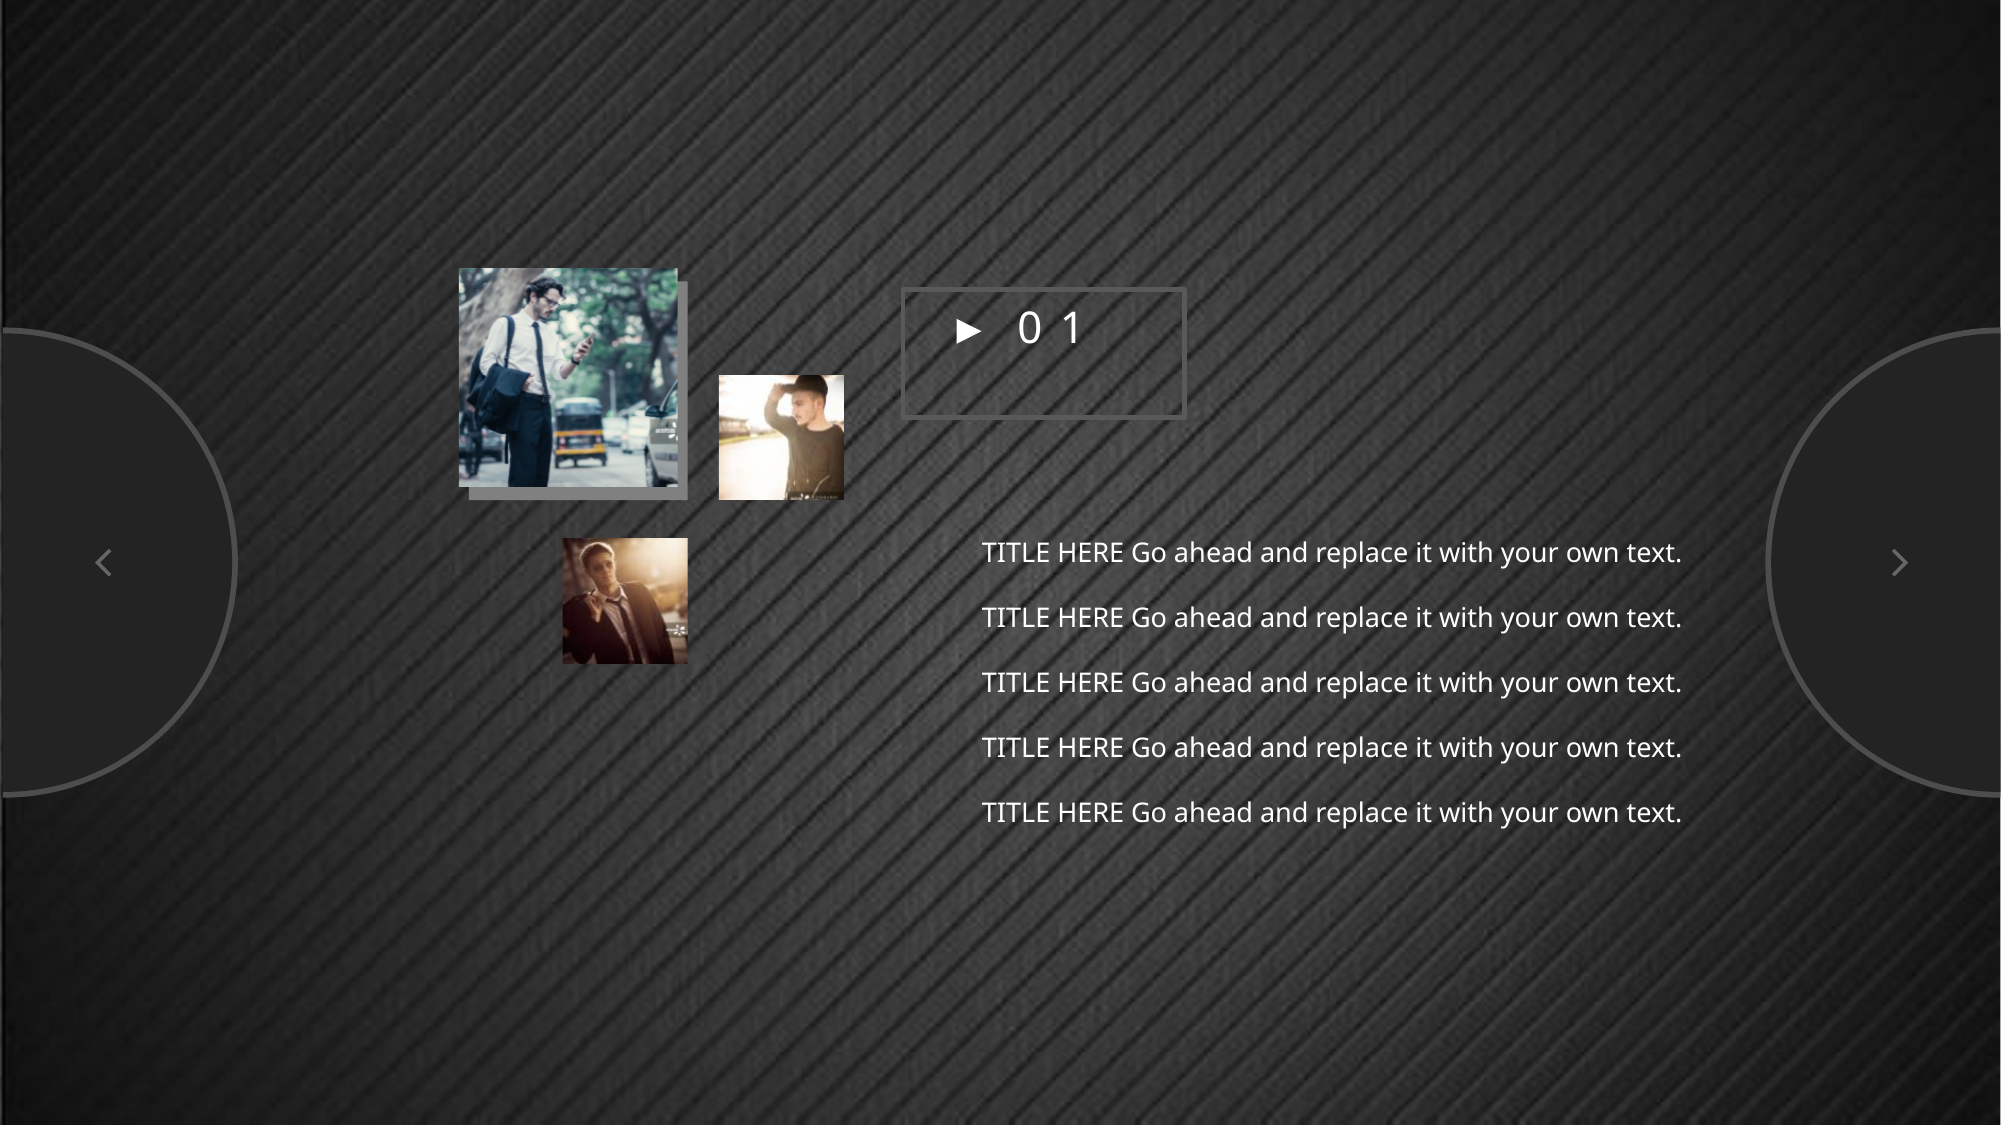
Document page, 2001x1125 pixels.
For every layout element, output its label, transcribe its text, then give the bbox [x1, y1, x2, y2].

text_box TITLE HERE Go ahead and replace it with your own text. TITLE HERE Go ahead and replace it with your own text. TITLE HERE Go ahead and replace it with your own text. TITLE HERE Go ahead and replace it with your own text. TITLE HERE Go ahead and replace it with your own text. [966, 808, 1699, 836]
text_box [458, 267, 688, 501]
picture [0, 0, 2001, 1125]
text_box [902, 289, 1185, 418]
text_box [2, 327, 2001, 798]
